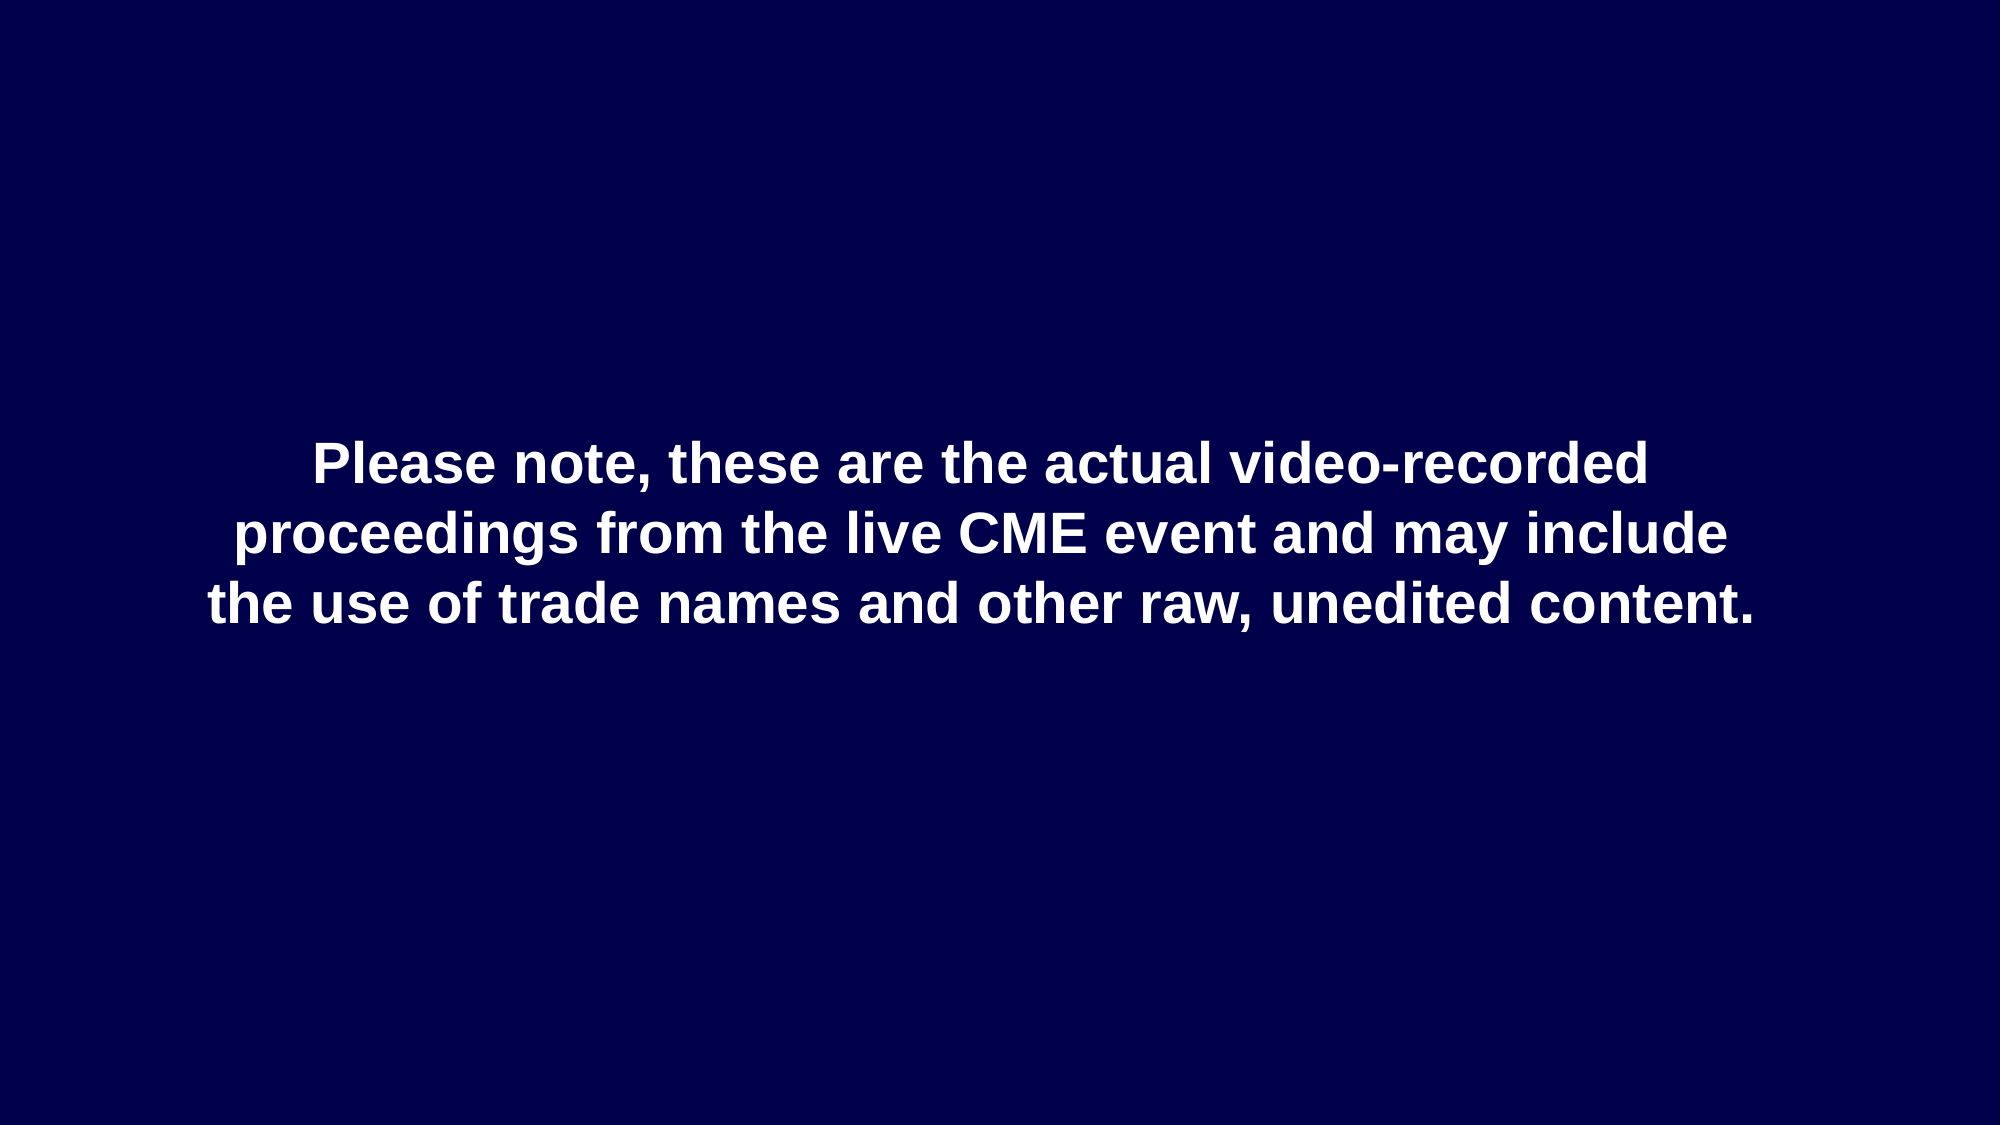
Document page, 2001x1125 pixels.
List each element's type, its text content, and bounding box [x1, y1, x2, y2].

text_box Please note, these are the actual video-recorded proceedings from the live CME event and may include the use of trade names and other raw, unedited content. [149, 417, 1831, 705]
